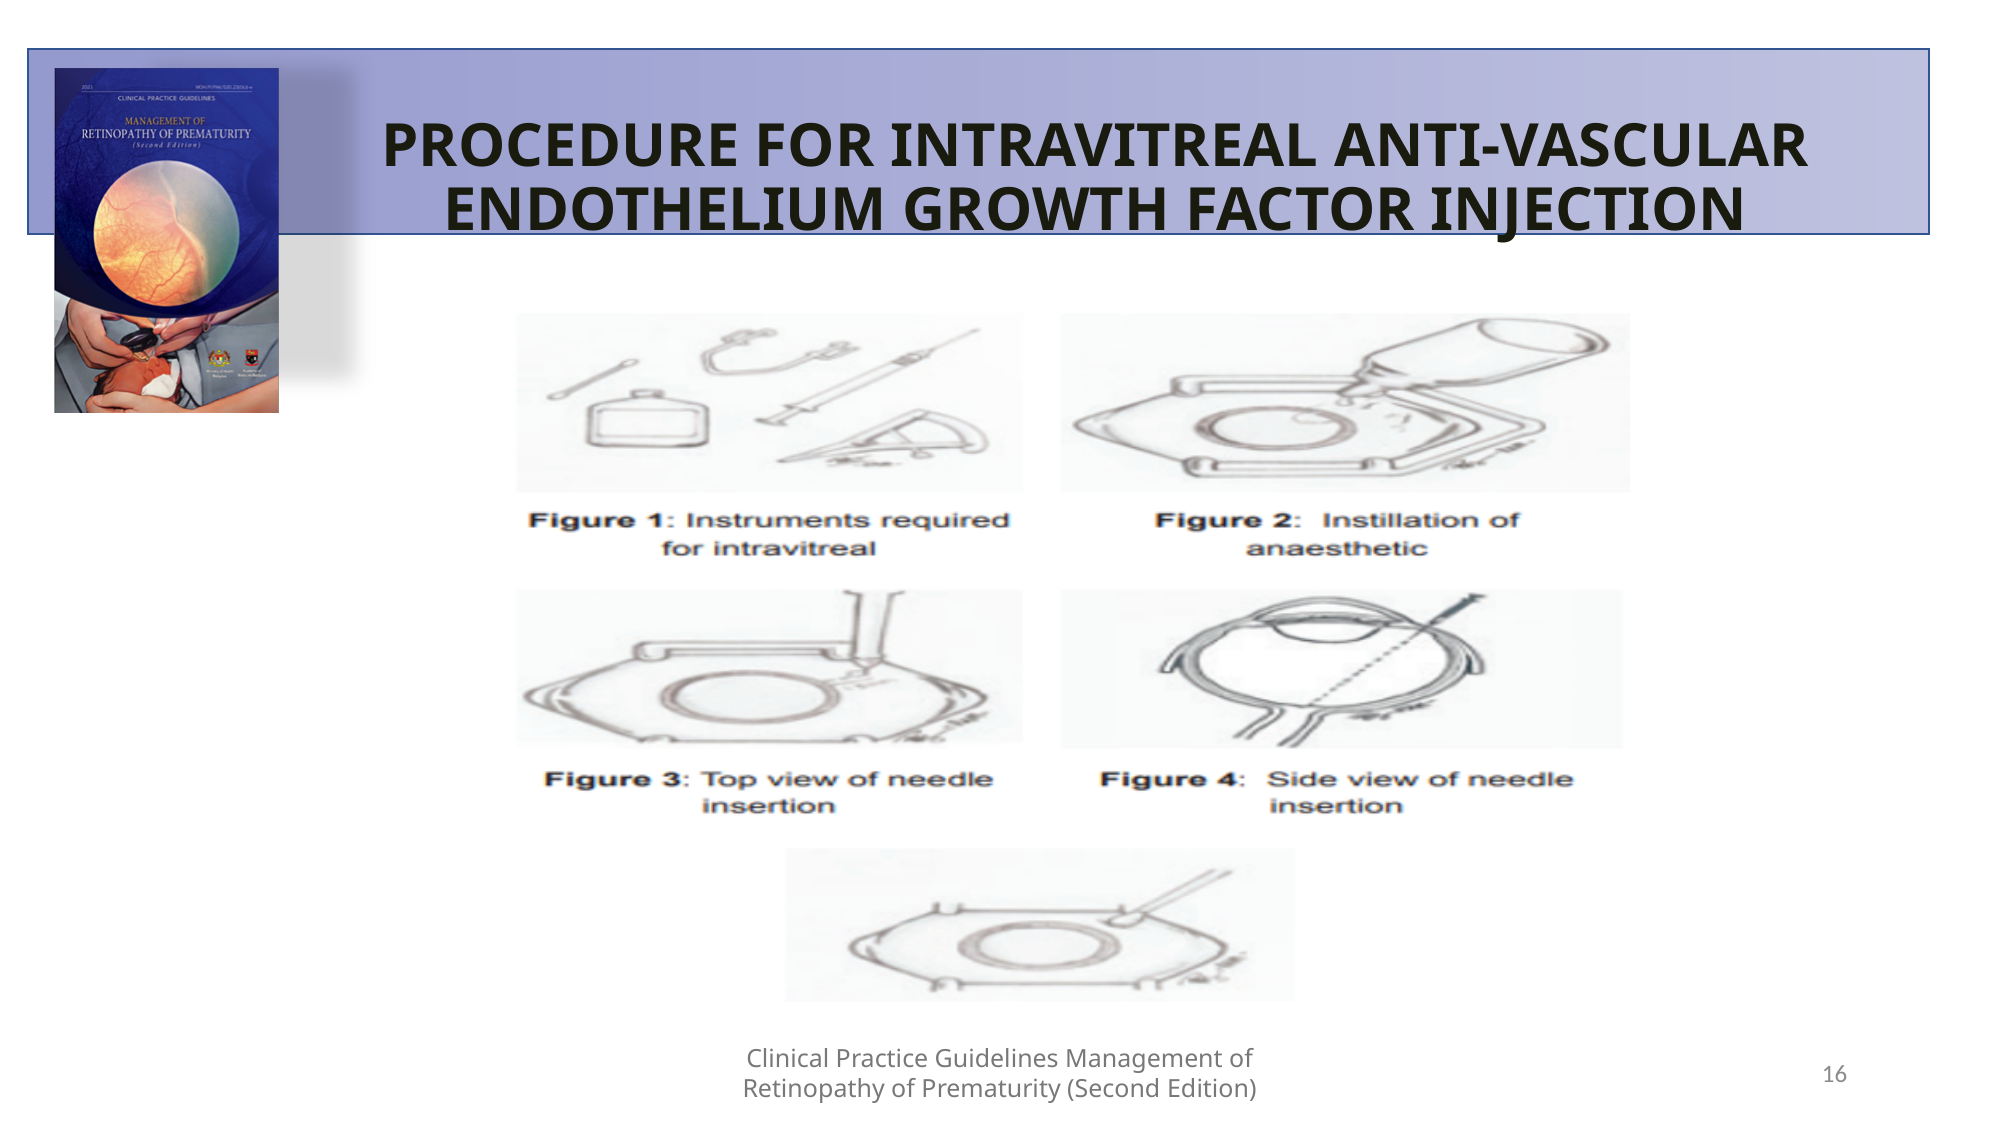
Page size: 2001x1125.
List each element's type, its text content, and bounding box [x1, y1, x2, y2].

text_box [27, 48, 54, 235]
text_box [386, 48, 1930, 235]
footer Clinical Practice Guidelines Management of Retinopathy of Prematurity (Second Edition) [662, 1042, 1338, 1103]
picture [506, 305, 1630, 1026]
slide_number 16 [1412, 1042, 1863, 1103]
picture [54, 37, 386, 413]
title PROCEDURE FOR INTRAVITREAL ANTI-VASCULAR ENDOTHELIUM GROWTH FACTOR INJECTION [386, 107, 1909, 251]
